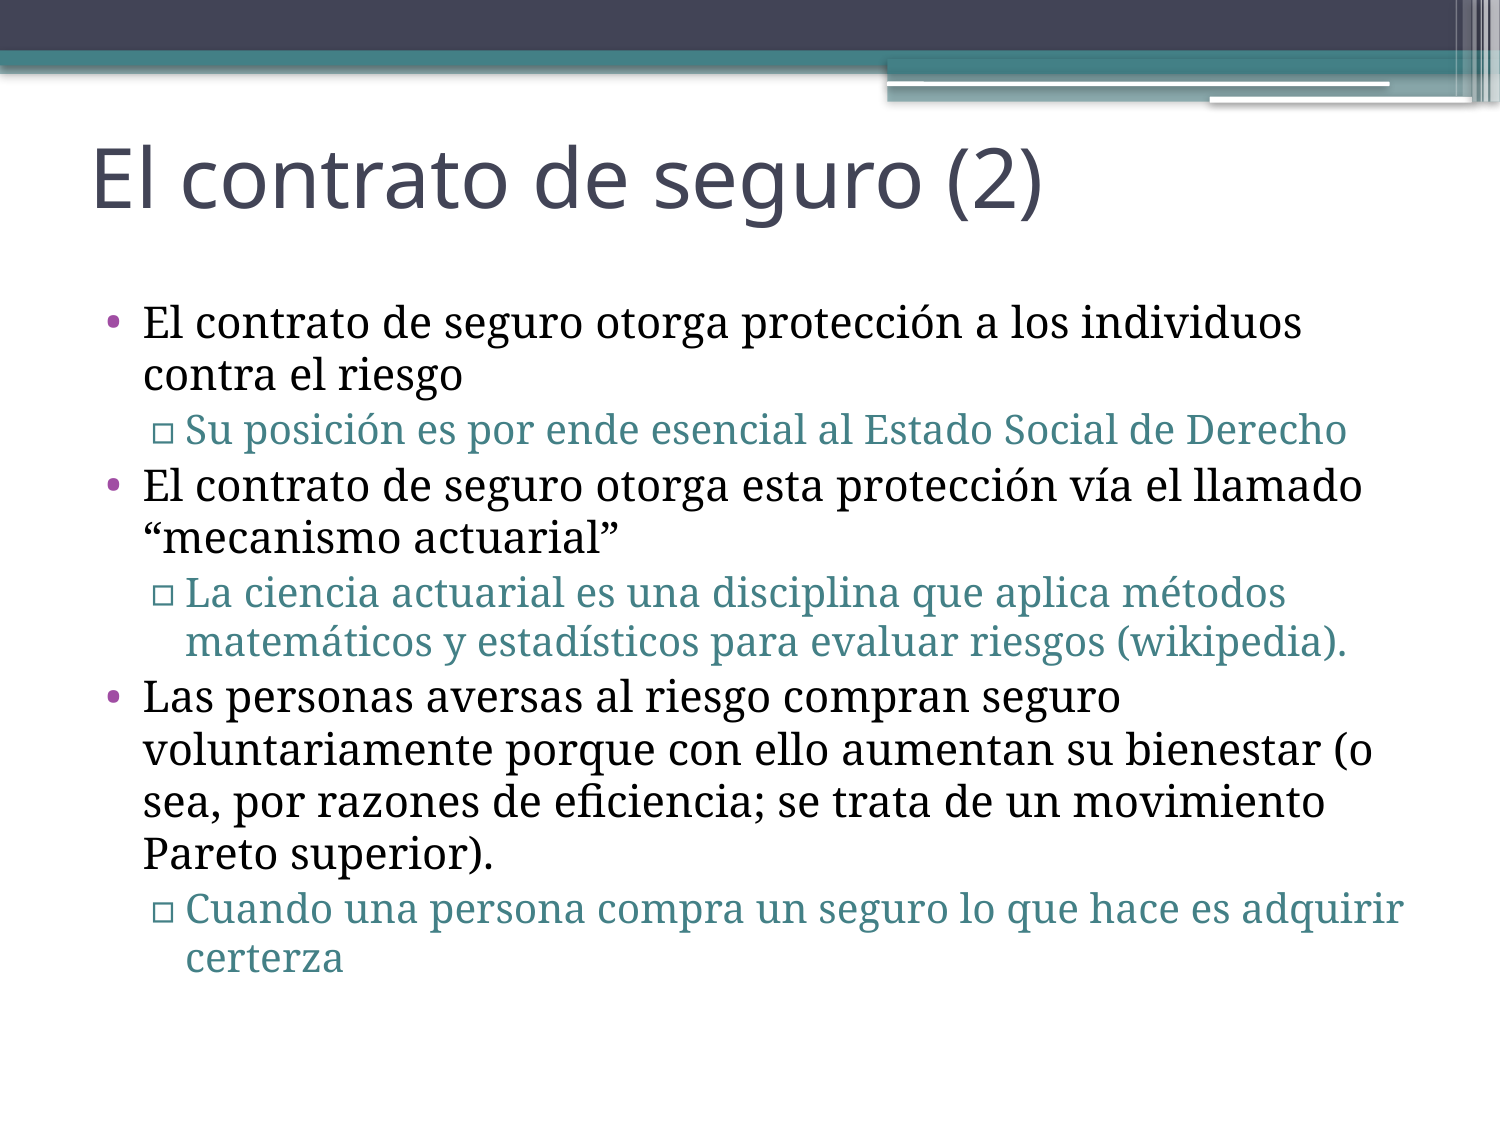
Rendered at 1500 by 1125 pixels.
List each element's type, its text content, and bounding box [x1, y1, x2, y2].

list El contrato de seguro otorga protección a los individuos contra el riesgo Su posición es por ende esencial al Estado Social de Derecho El contrato de seguro otorga esta protección vía el llamado “mecanismo actuarial” La ciencia actuarial es una disciplina que aplica métodos matemáticos y estadísticos para evaluar riesgos (wikipedia). Las personas aversas al riesgo compran seguro voluntariamente porque con ello aumentan su bienestar (o sea, por razones de eficiencia; se trata de un movimiento Pareto superior). Cuando una persona compra un seguro lo que hace es adquirir certerza [75, 287, 1425, 1004]
title El contrato de seguro (2) [75, 87, 1425, 263]
